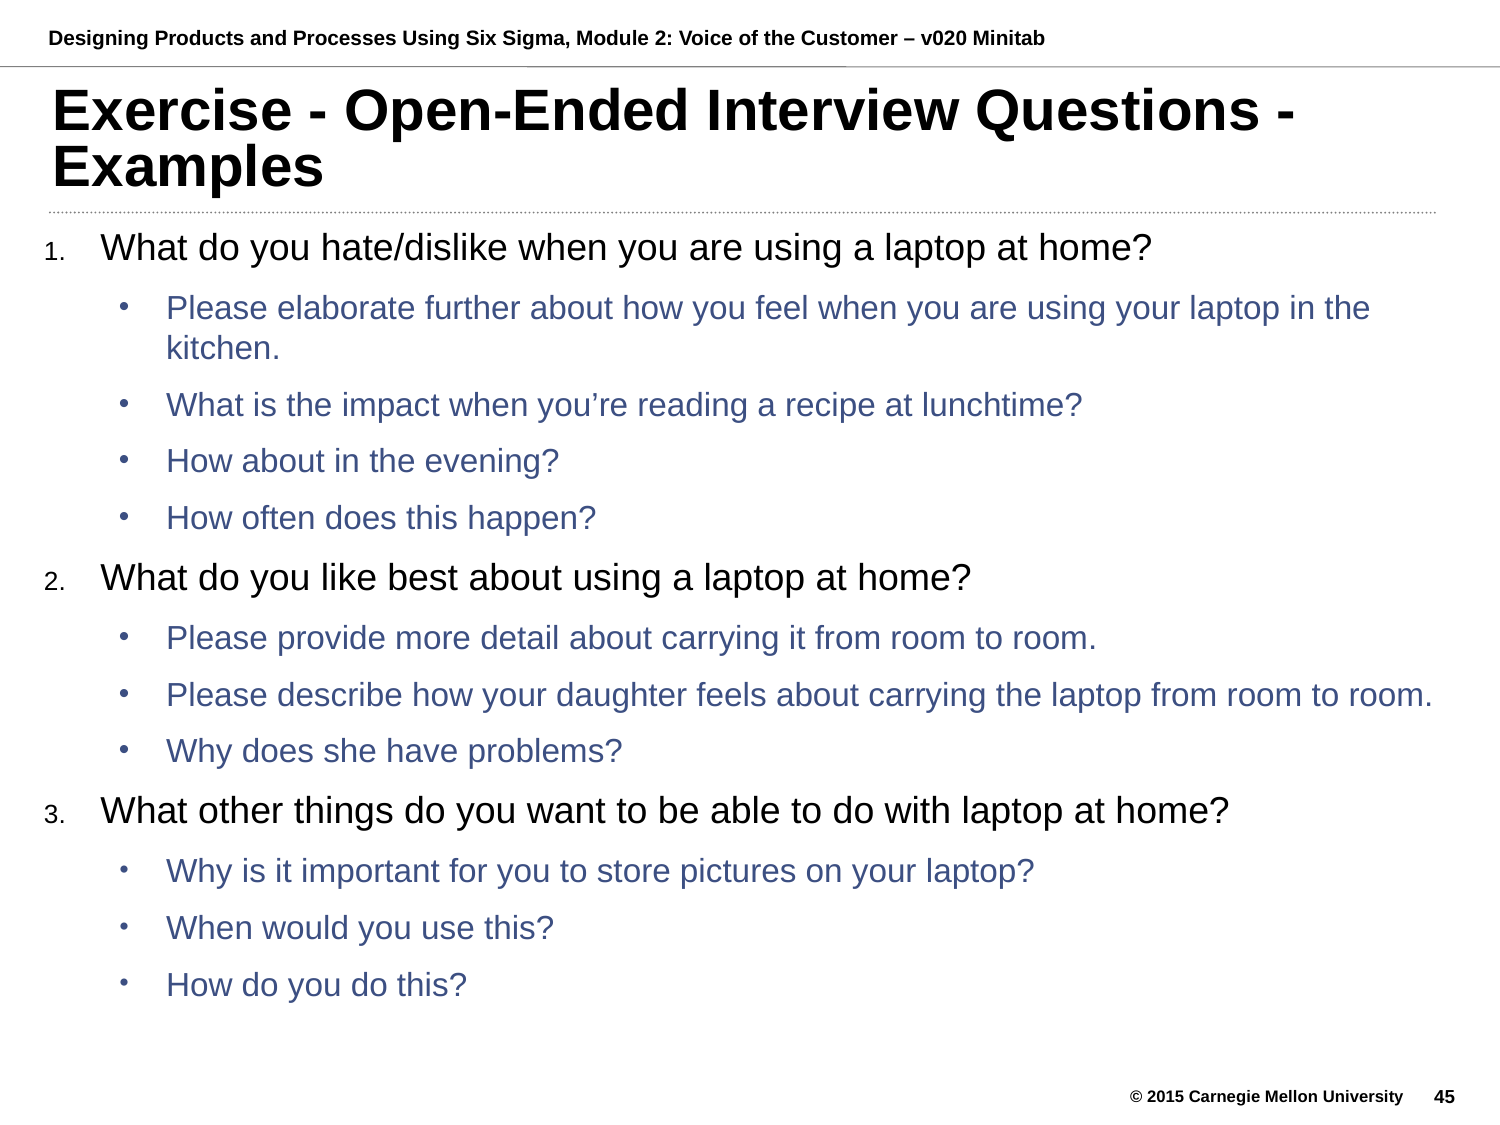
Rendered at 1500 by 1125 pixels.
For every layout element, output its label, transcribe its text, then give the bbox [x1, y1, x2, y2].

title Exercise - Open-Ended Interview Questions - Examples [52, 85, 1391, 199]
list What do you hate/dislike when you are using a laptop at home? Please elaborate further about how you feel when you are using your laptop in the kitchen. What is the impact when you’re reading a recipe at lunchtime? How about in the evening? How often does this happen? What do you like best about using a laptop at home? Please provide more detail about carrying it from room to room. Please describe how your daughter feels about carrying the laptop from room to room. Why does she have problems? What other things do you want to be able to do with laptop at home? Why is it important for you to store pictures on your laptop? When would you use this? How do you do this? [44, 222, 1457, 1010]
